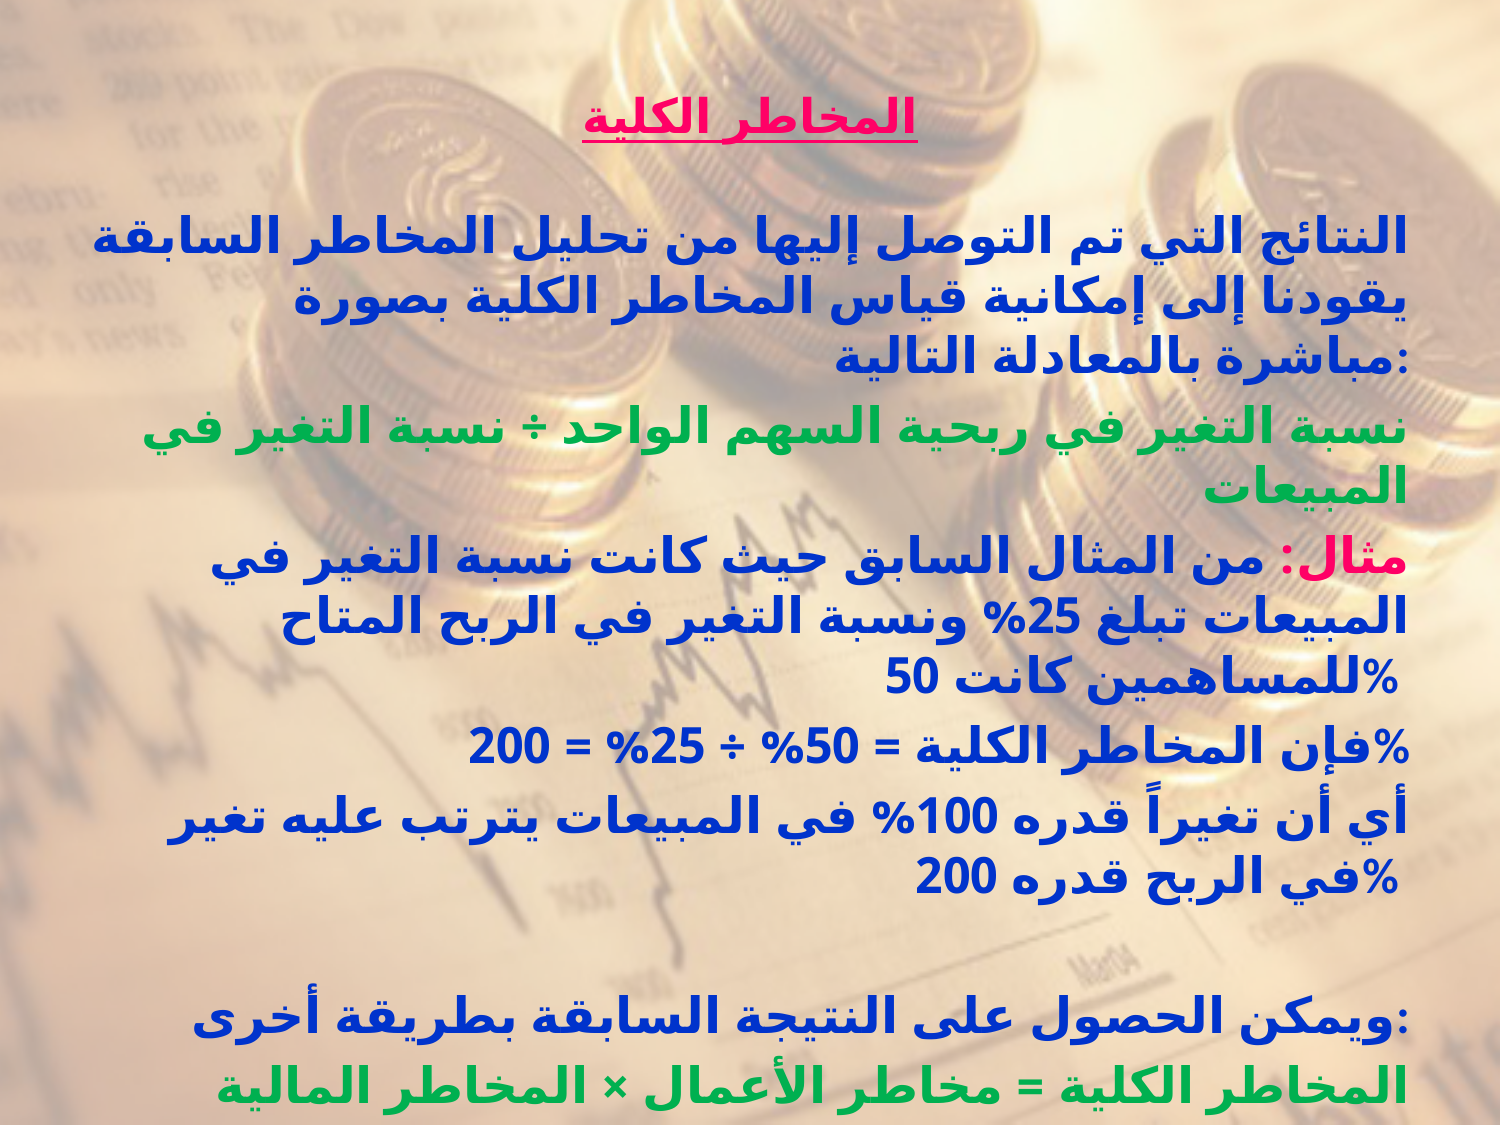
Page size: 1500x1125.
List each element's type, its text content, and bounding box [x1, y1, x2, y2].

list النتائج التي تم التوصل إليها من تحليل المخاطر السابقة يقودنا إلى إمكانية قياس المخاطر الكلية بصورة مباشرة بالمعادلة التالية: نسبة التغير في ربحية السهم الواحد ÷ نسبة التغير في المبيعات مثال: من المثال السابق حيث كانت نسبة التغير في المبيعات تبلغ 25% ونسبة التغير في الربح المتاح للمساهمين كانت 50% فإن المخاطر الكلية = 50% ÷ 25% = 200% أي أن تغيراً قدره 100% في المبيعات يترتب عليه تغير في الربح قدره 200% ويمكن الحصول على النتيجة السابقة بطريقة أخرى: المخاطر الكلية = مخاطر الأعمال × المخاطر المالية مثال: من الأمثلة السابقة كانت درجة مخاطر الأعمال 160% ودرجة المخاطر المالية 125% فإن المخاطر الكلية = 160% × 125% = 200% [75, 196, 1425, 939]
title المخاطر الكلية [75, 20, 1425, 196]
